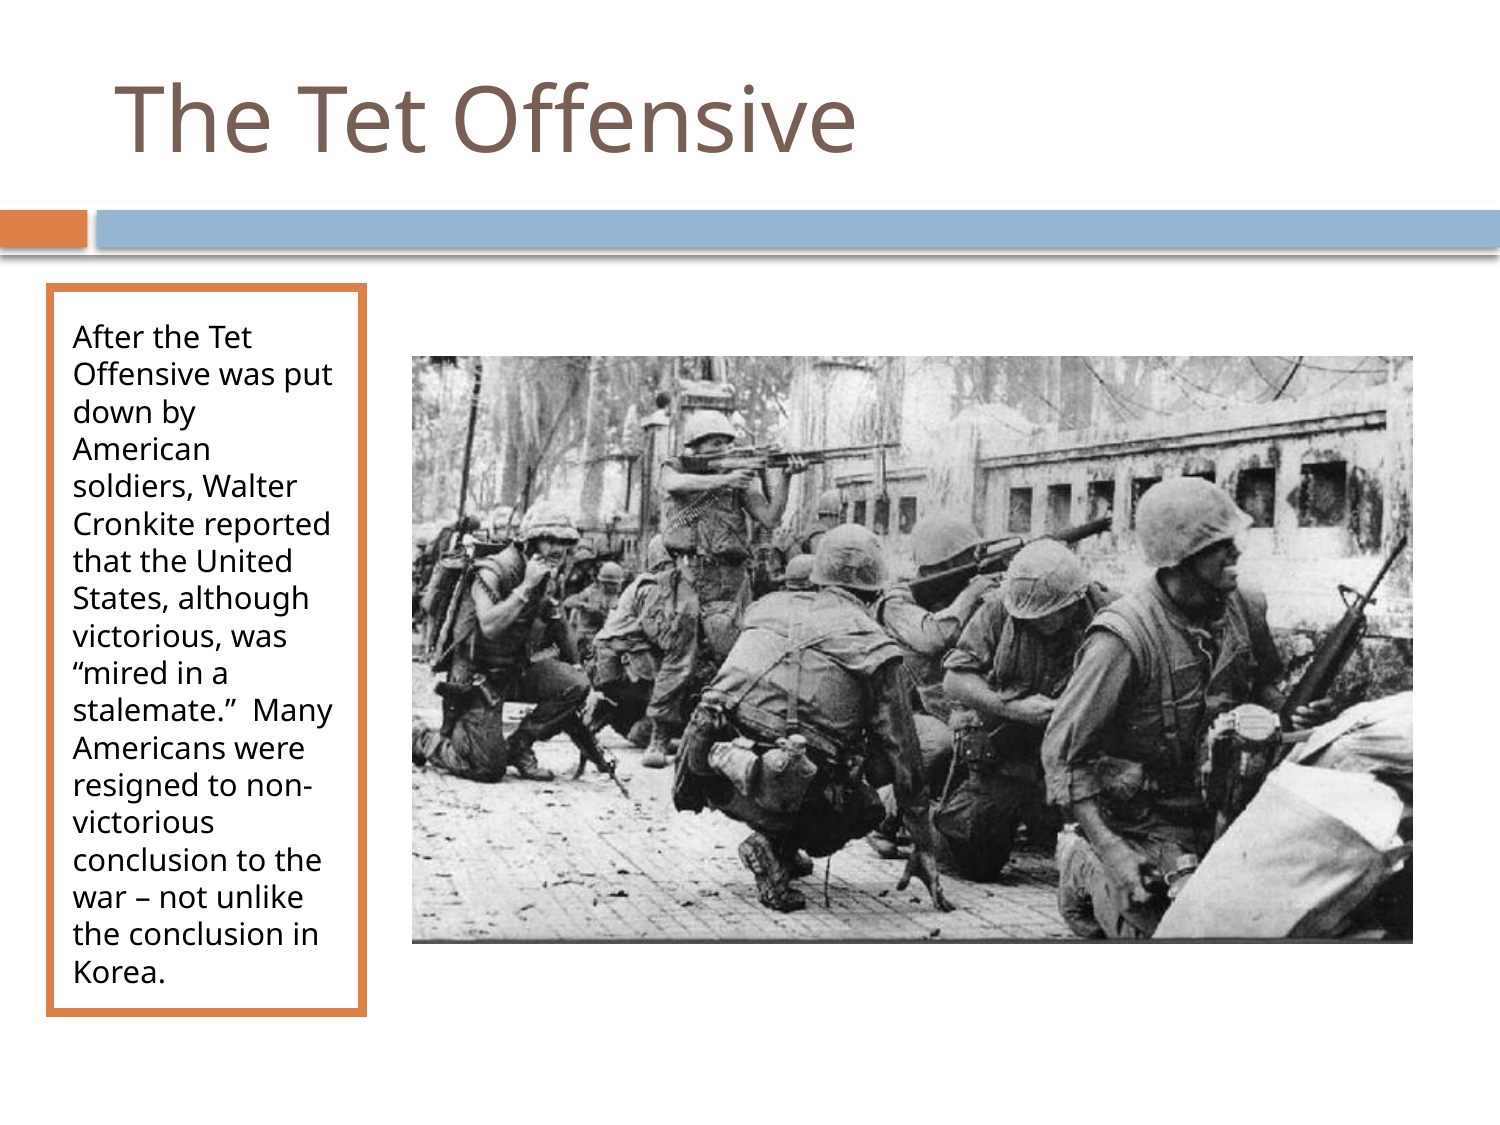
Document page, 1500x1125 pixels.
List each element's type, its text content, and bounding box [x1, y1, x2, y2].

list After the Tet Offensive was put down by American soldiers, Walter Cronkite reported that the United States, although victorious, was “mired in a stalemate.” Many Americans were resigned to non-victorious conclusion to the war – not unlike the conclusion in Korea. [46, 283, 367, 1017]
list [412, 355, 1413, 944]
title The Tet Offensive [99, 44, 1425, 188]
